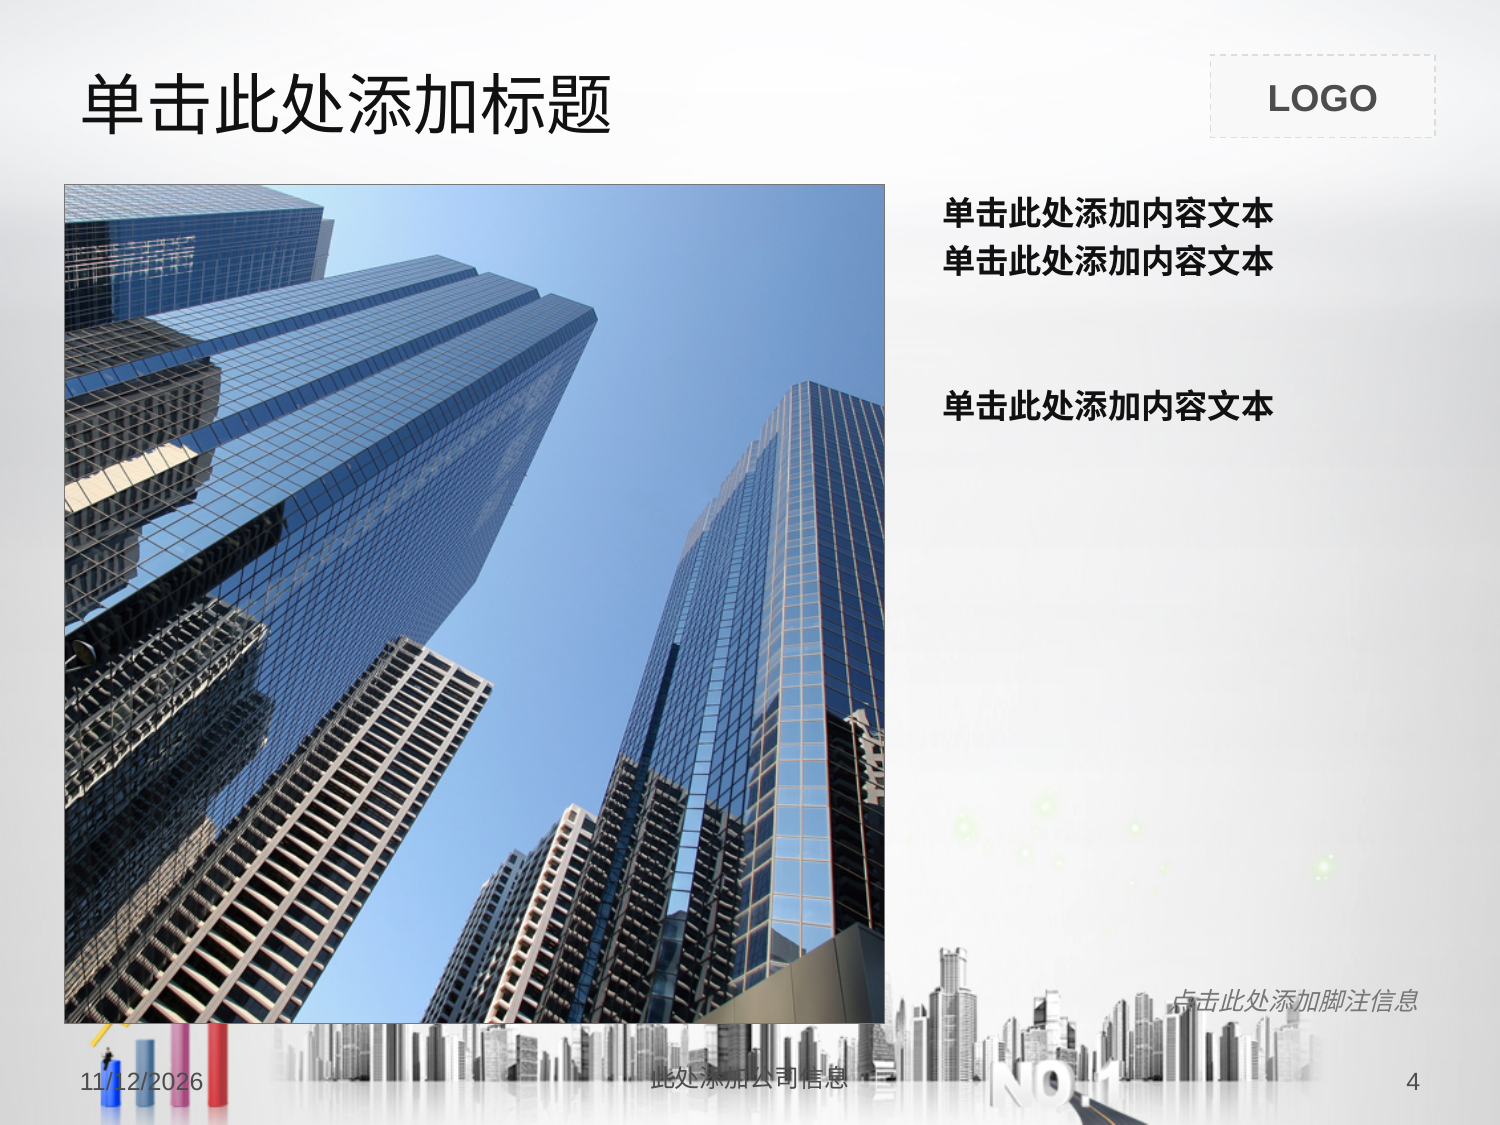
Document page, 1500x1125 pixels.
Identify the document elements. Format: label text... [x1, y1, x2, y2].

footer 此处添加公司信息 [512, 1058, 988, 1103]
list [64, 184, 885, 1024]
text_box 点击此处添加脚注信息 [1153, 978, 1434, 1023]
picture [0, 0, 1500, 1125]
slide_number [64, 1058, 415, 1103]
slide_number 4 [1085, 1058, 1436, 1103]
title 单击此处添加标题 [64, 44, 1436, 161]
list 单击此处添加内容文本 单击此处添加内容文本 单击此处添加内容文本 [927, 184, 1431, 1035]
